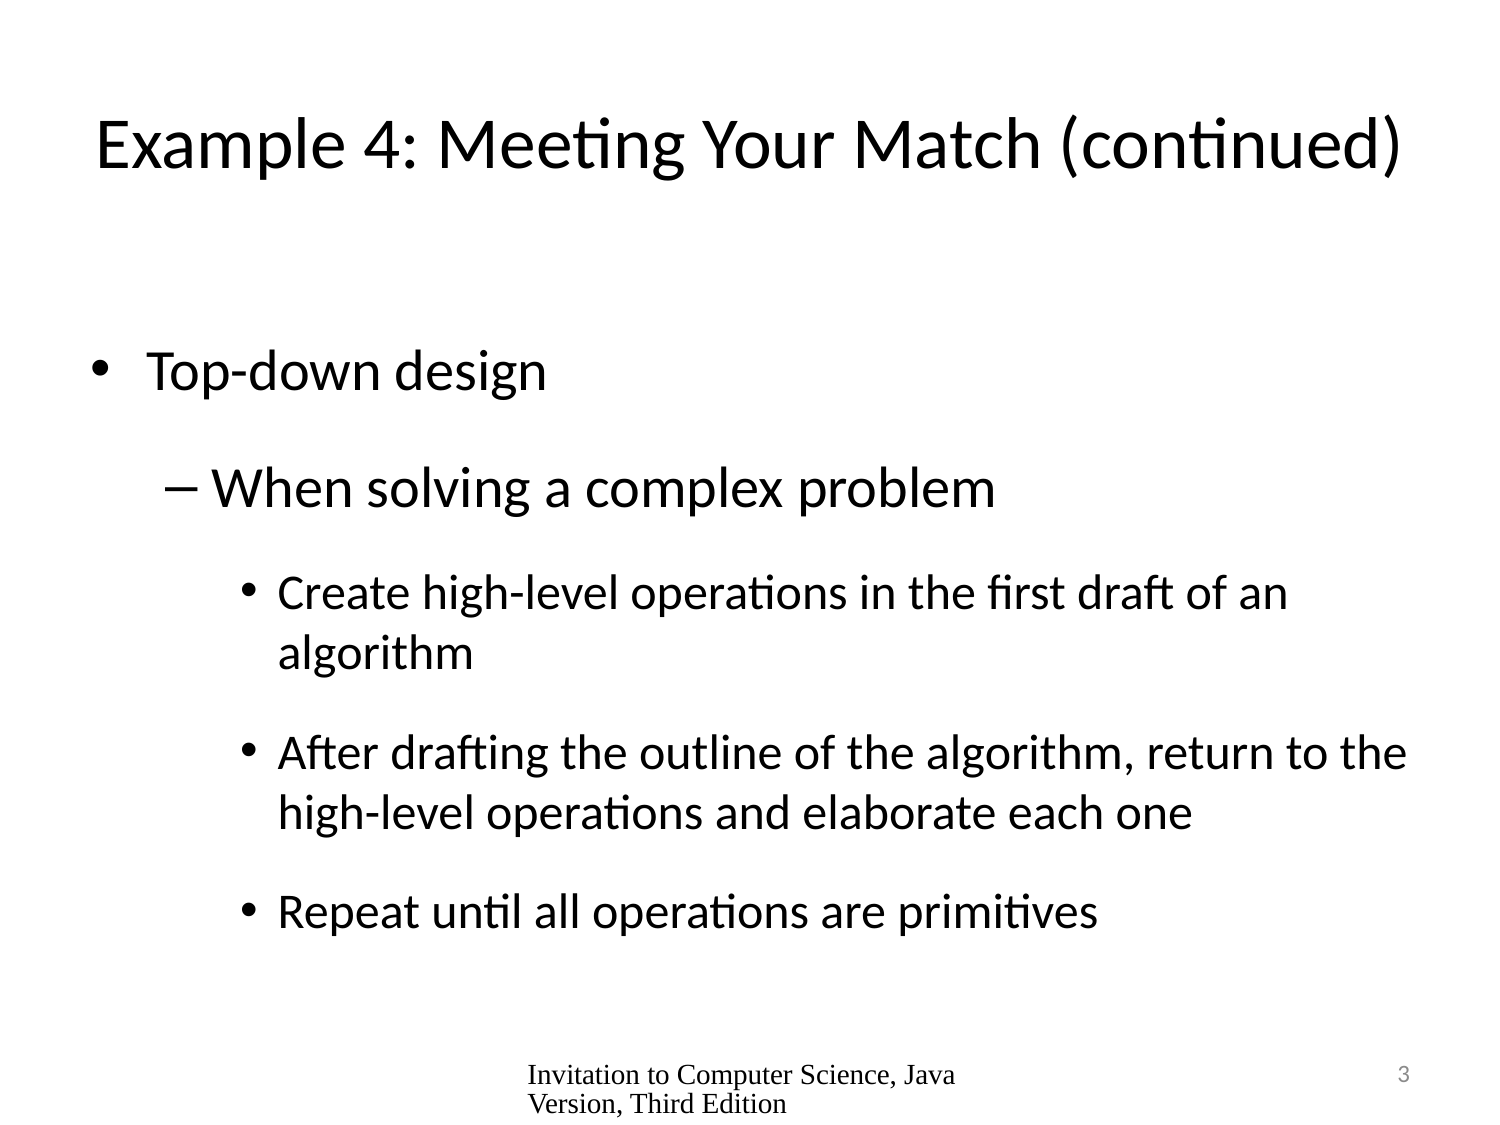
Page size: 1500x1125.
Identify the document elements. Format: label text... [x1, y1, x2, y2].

slide_number 3 [1074, 1042, 1425, 1103]
footer Invitation to Computer Science, Java Version, Third Edition [512, 1042, 988, 1103]
list Top-down design When solving a complex problem Create high-level operations in the first draft of an algorithm After drafting the outline of the algorithm, return to the high-level operations and elaborate each one Repeat until all operations are primitives [75, 324, 1425, 1006]
title Example 4: Meeting Your Match (continued) [75, 45, 1425, 233]
